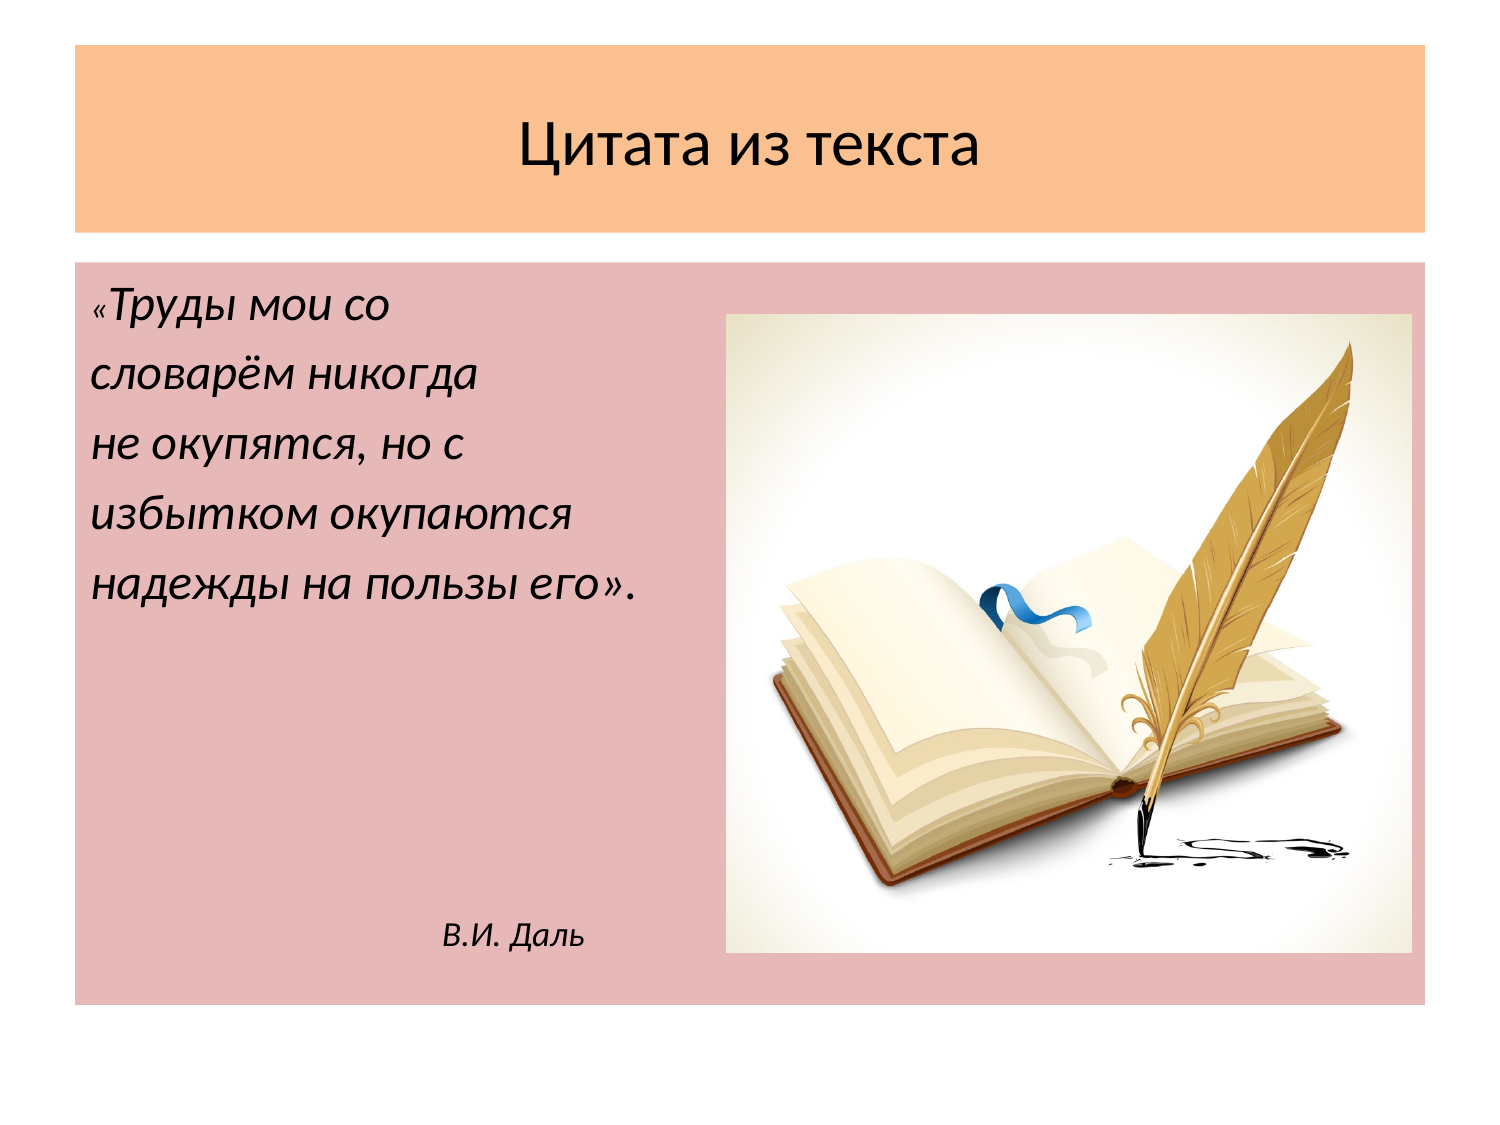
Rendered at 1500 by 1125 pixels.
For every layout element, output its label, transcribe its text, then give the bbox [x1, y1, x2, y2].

list «Труды мои со словарём никогда не окупятся, но с избытком окупаются надежды на пользы его». В.И. Даль [75, 262, 1425, 1005]
picture [726, 314, 1412, 953]
title Цитата из текста [75, 45, 1425, 233]
